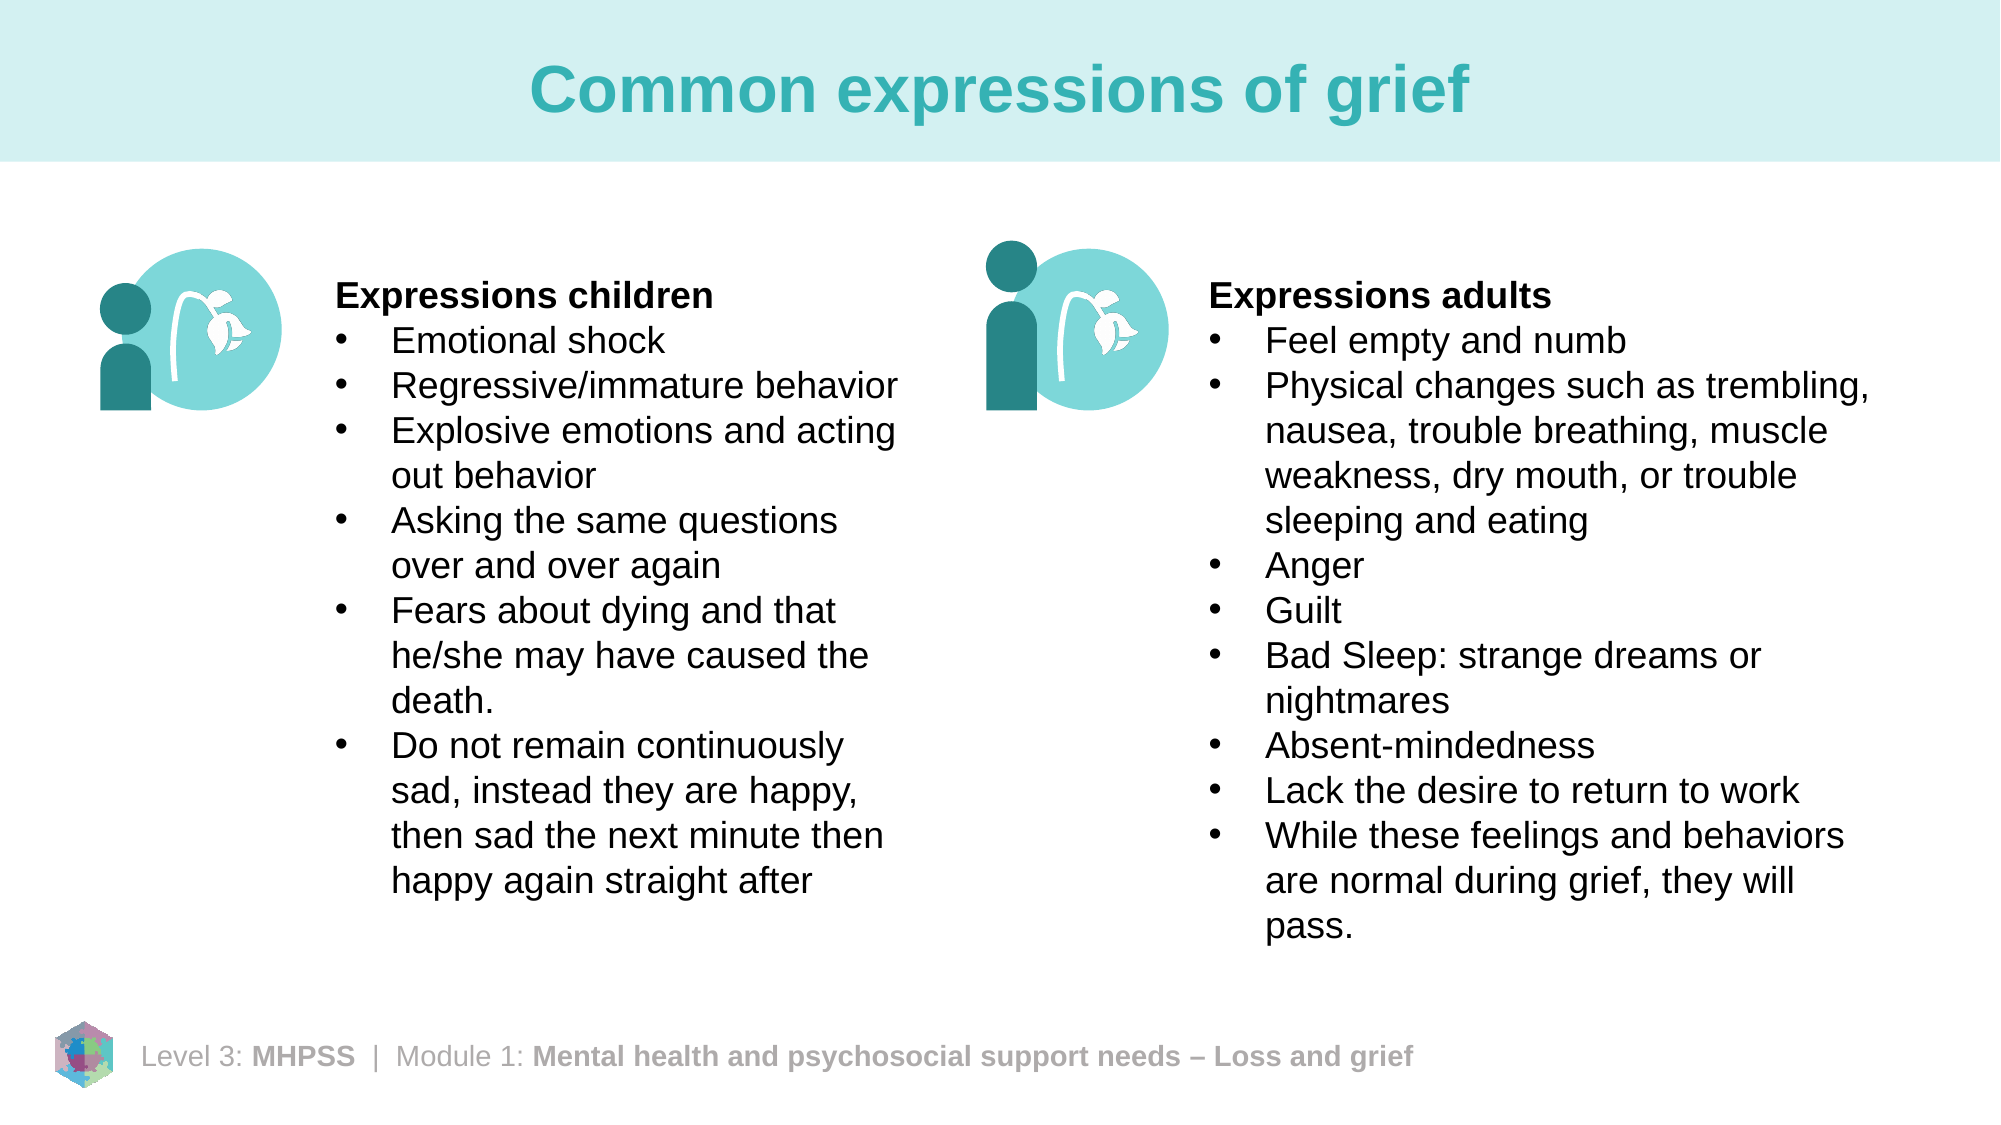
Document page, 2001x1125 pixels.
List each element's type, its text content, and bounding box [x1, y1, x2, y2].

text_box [99, 248, 282, 411]
title Common expressions of grief [137, 19, 1863, 163]
text_box Expressions adults Feel empty and numb Physical changes such as trembling, nausea, trouble breathing, muscle weakness, dry mouth, or trouble sleeping and eating Anger Guilt Bad Sleep: strange dreams or nightmares Absent-mindedness Lack the desire to return to work While these feelings and behaviors are normal during grief, they will pass. [1174, 263, 1900, 954]
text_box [985, 240, 1169, 411]
picture [55, 1021, 113, 1088]
text_box Expressions children Emotional shock Regressive/immature behavior Explosive emotions and acting out behavior Asking the same questions over and over again Fears about dying and that he/she may have caused the death. Do not remain continuously sad, instead they are happy, then sad the next minute then happy again straight after [301, 263, 921, 909]
